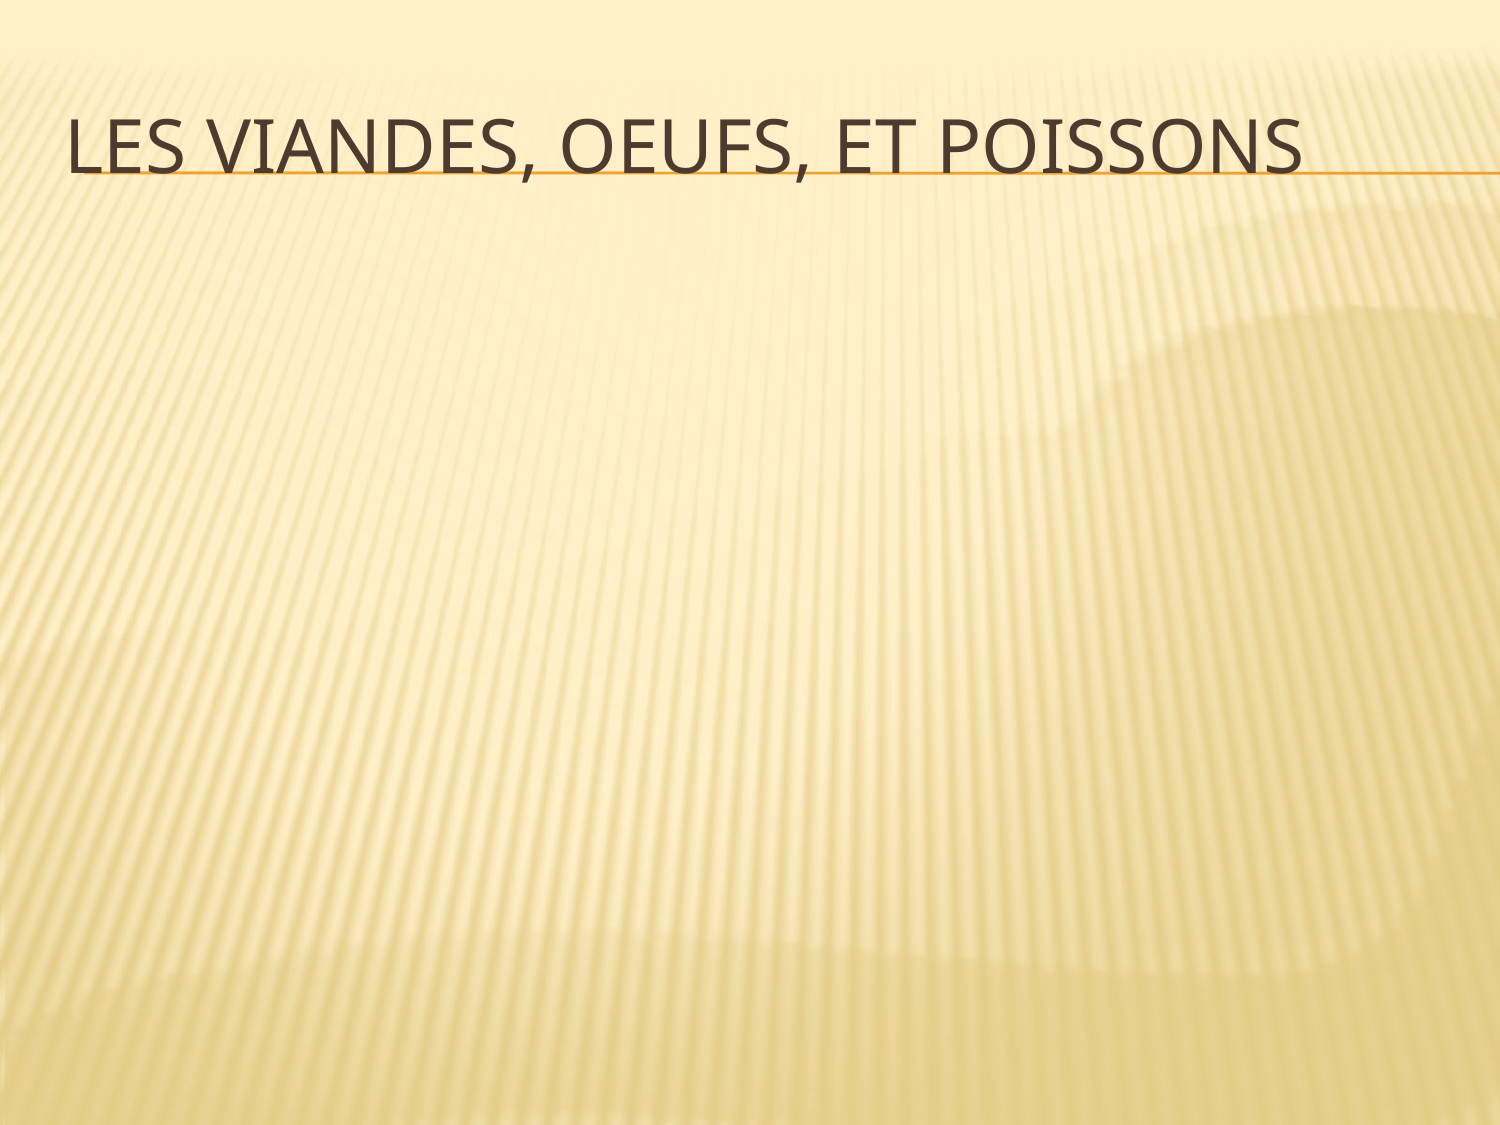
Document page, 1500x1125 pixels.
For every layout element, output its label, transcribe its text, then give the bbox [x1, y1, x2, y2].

title Les viandes, oeufs, et poissons [50, 75, 1475, 213]
